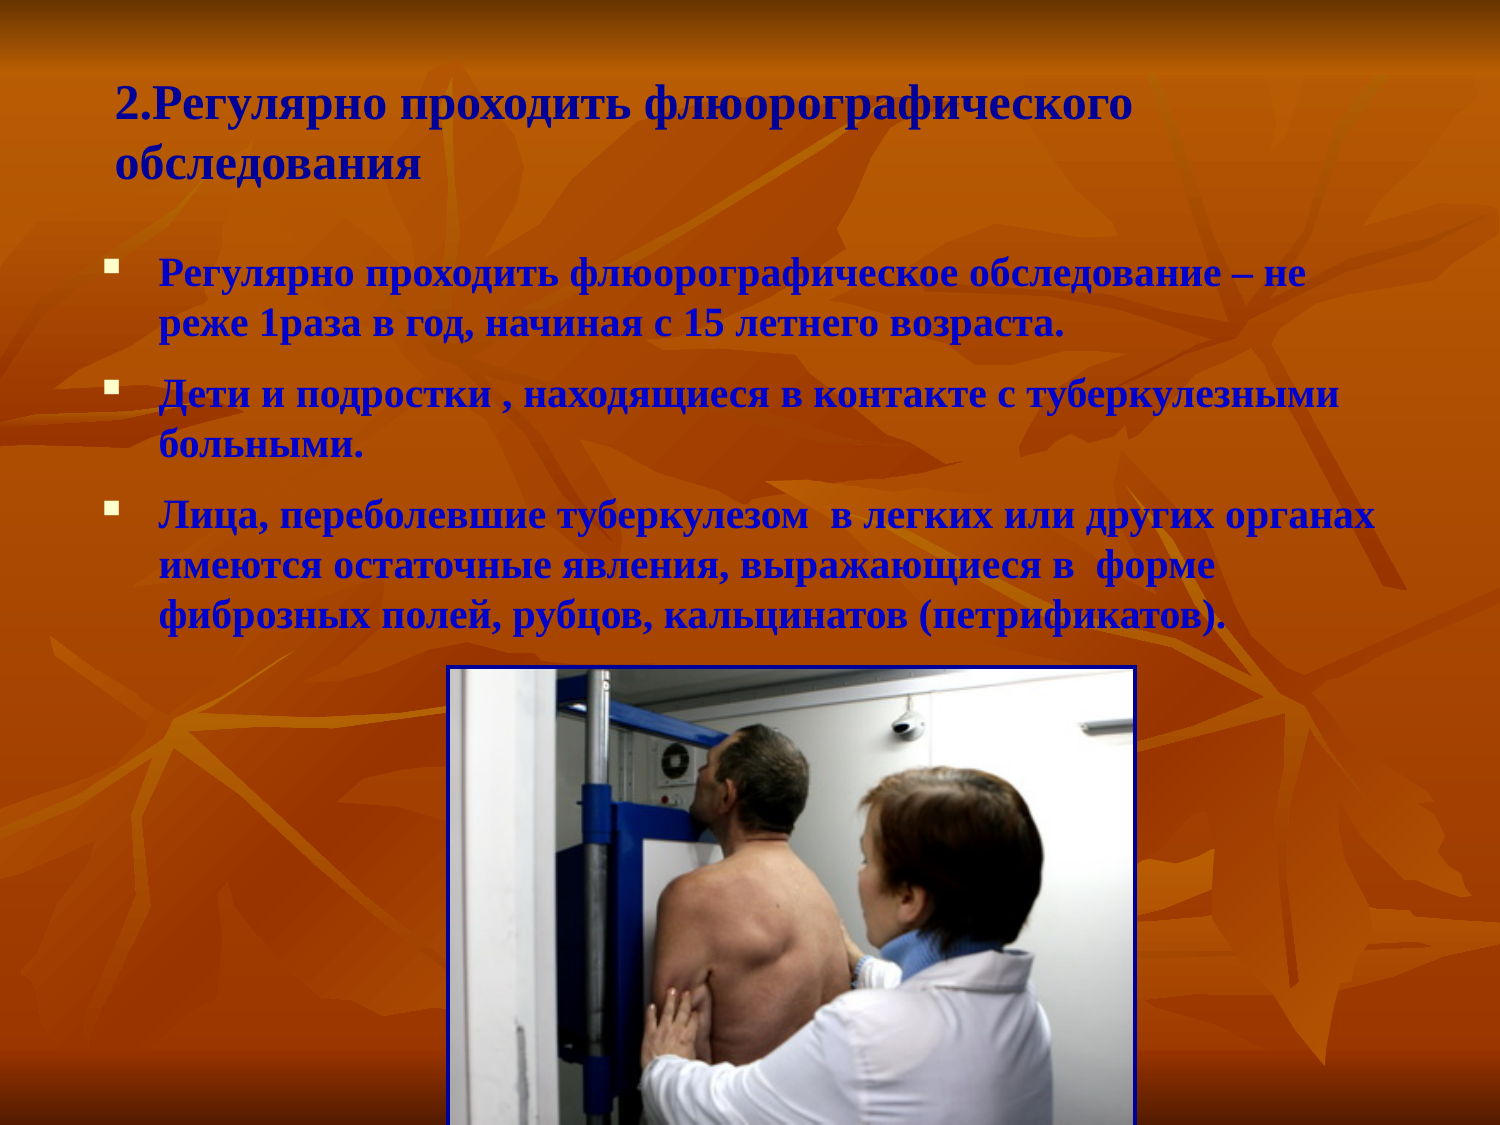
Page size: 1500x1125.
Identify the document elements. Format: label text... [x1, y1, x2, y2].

text_box Регулярно проходить флюорографическое обследование – не реже 1раза в год, начиная с 15 летнего возраста. Дети и подростки , находящиеся в контакте с туберкулезными больными. Лица, переболевшие туберкулезом в легких или других органах имеются остаточные явления, выражающиеся в форме фиброзных полей, рубцов, кальцинатов (петрификатов). [87, 237, 1413, 645]
text_box [124, 349, 1413, 415]
picture [449, 668, 1134, 1125]
text_box 2.Регулярно проходить флюорографического обследования [99, 62, 1463, 198]
